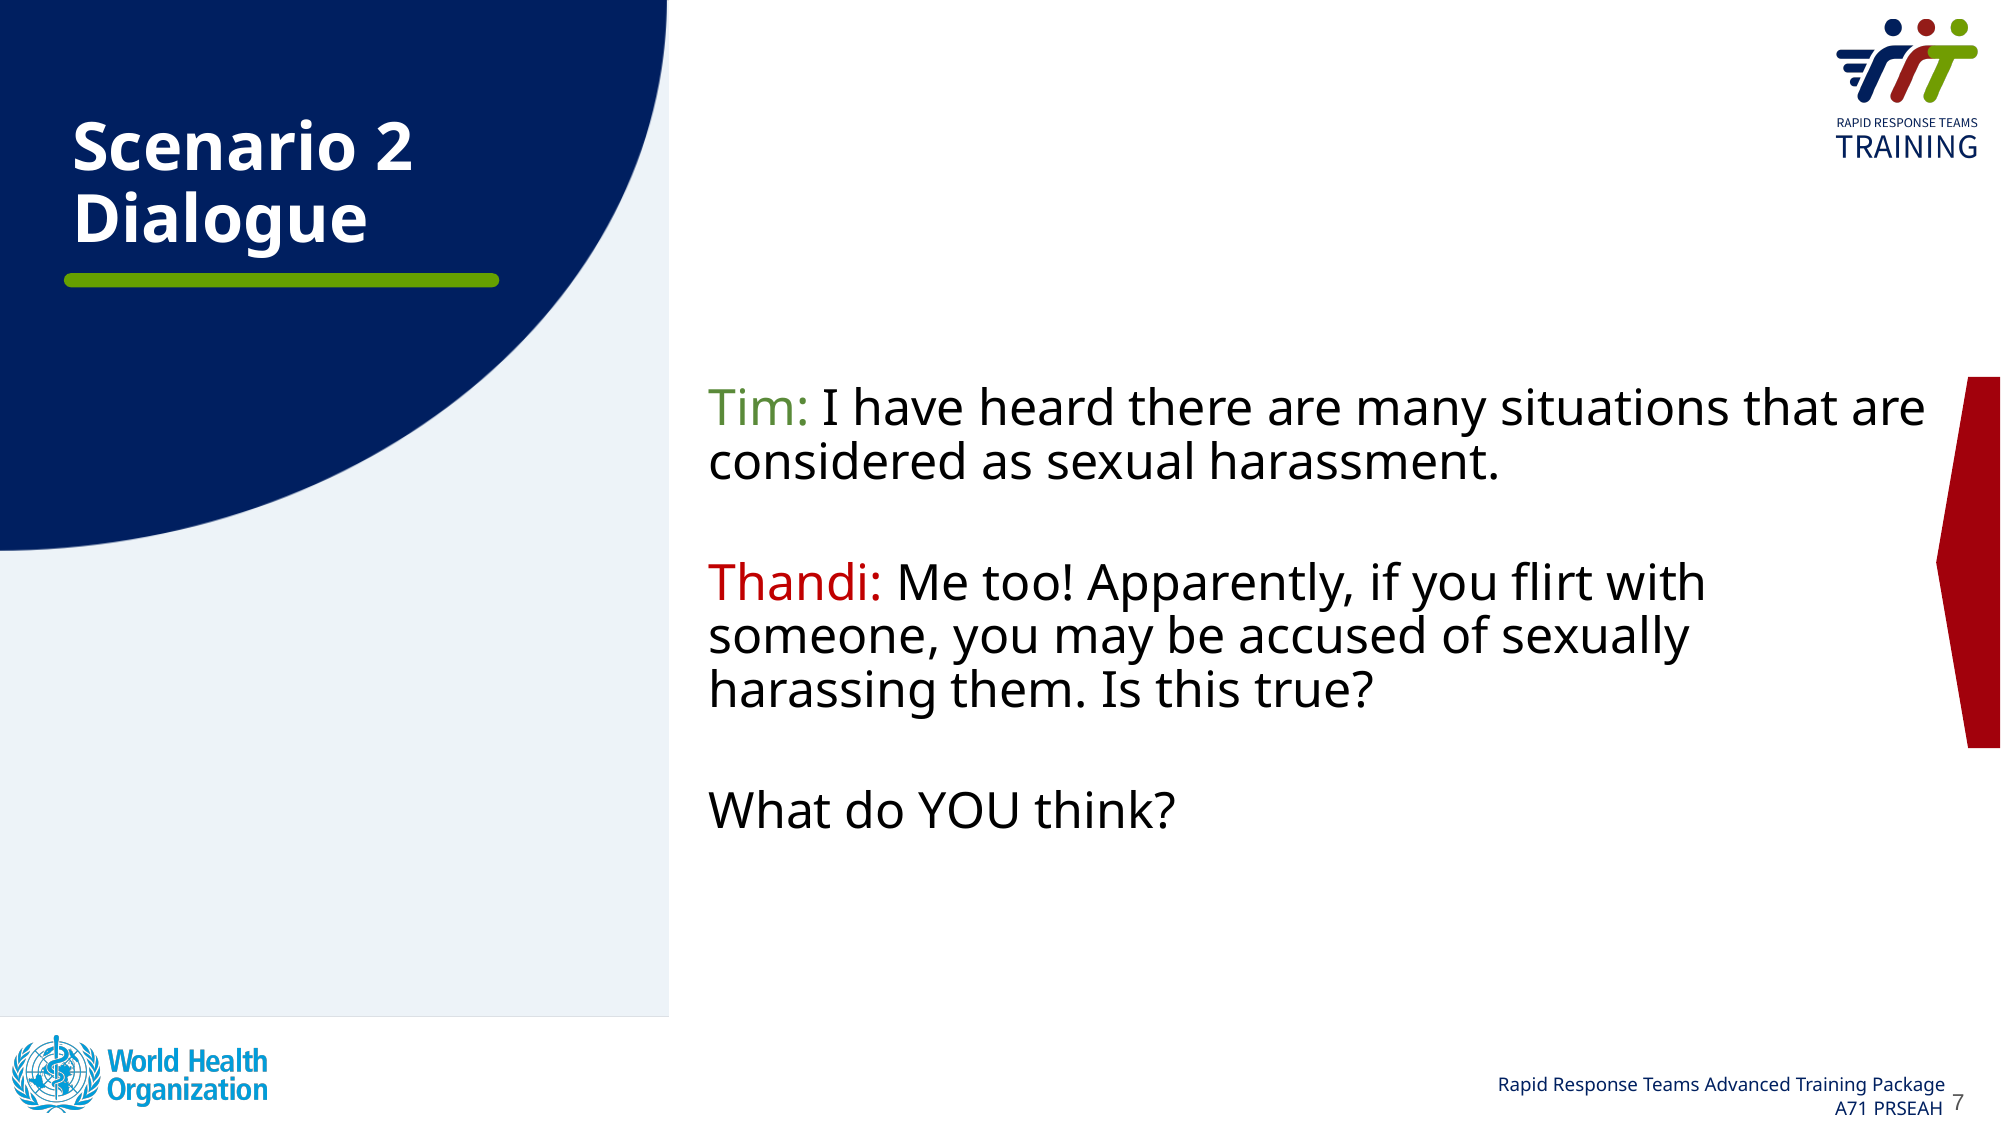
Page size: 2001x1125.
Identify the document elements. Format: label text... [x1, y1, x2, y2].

picture [58, 1050, 64, 1058]
text_box Scenario 2 Dialogue [64, 25, 601, 343]
picture [12, 1083, 48, 1113]
picture [1835, 19, 1978, 167]
text_box [63, 273, 500, 288]
picture [12, 1035, 267, 1113]
list Tim: I have heard there are many situations that are considered as sexual harassment. Thandi: Me too! Apparently, if you ﬂirt with someone, you may be accused of sexually harassing them. Is this true? What do YOU think? [700, 374, 1937, 1049]
picture [0, 0, 669, 1018]
